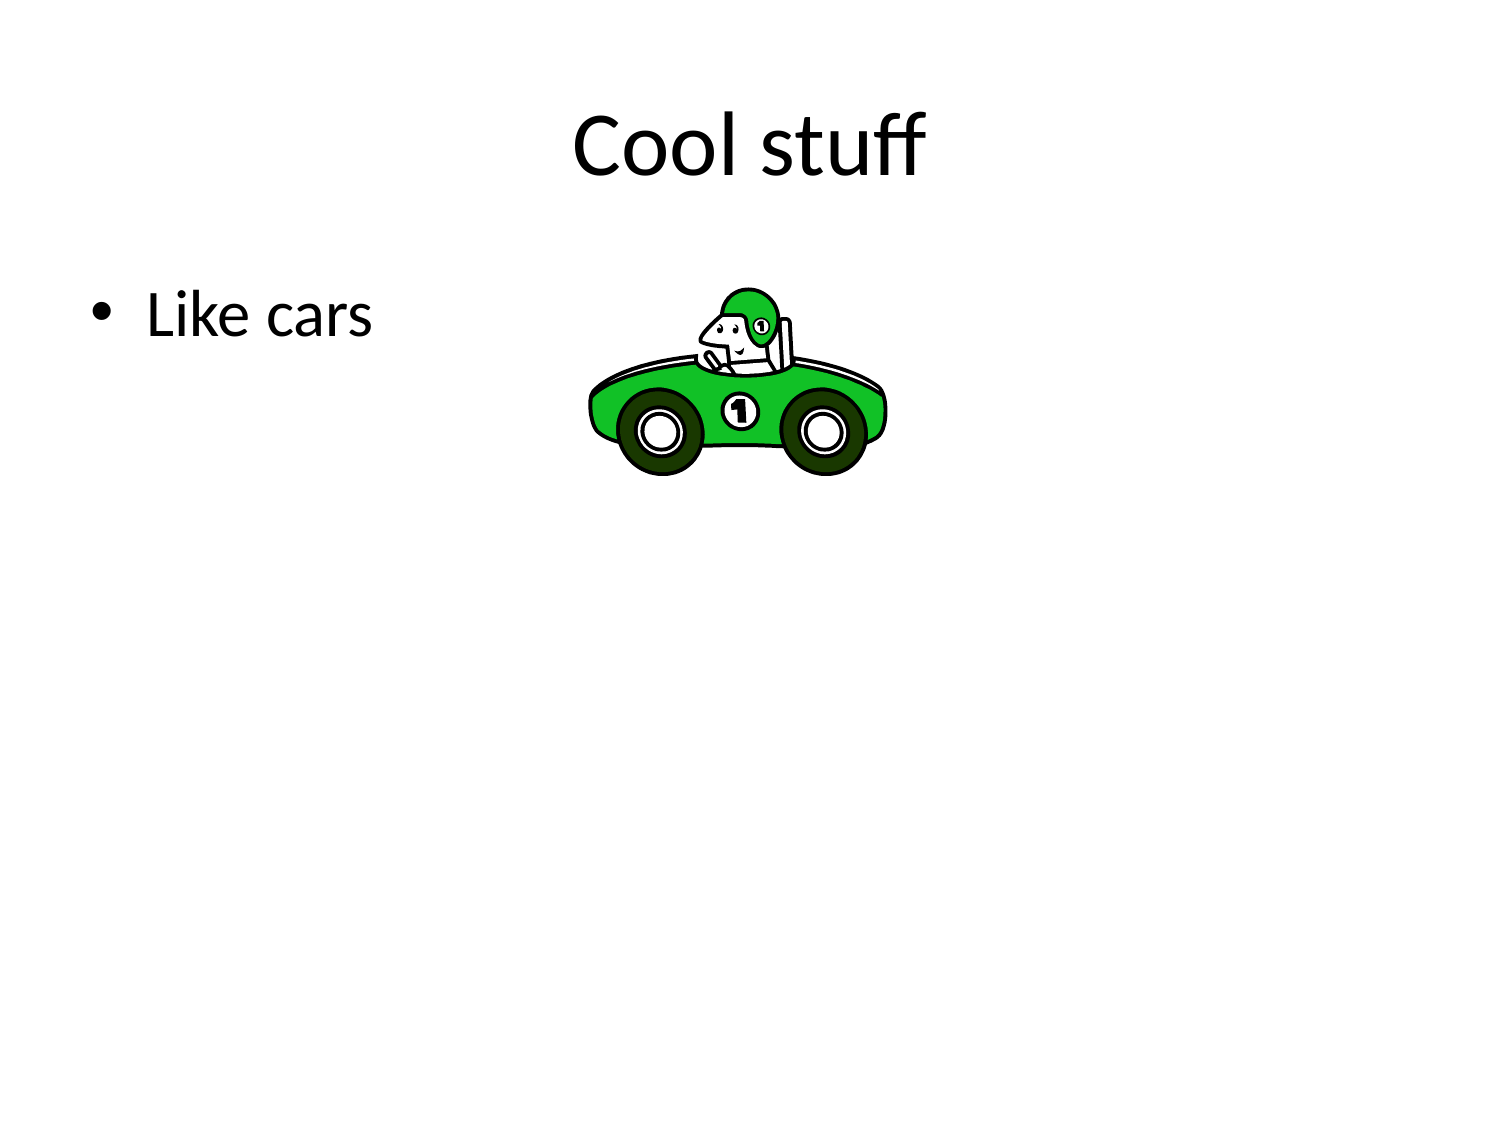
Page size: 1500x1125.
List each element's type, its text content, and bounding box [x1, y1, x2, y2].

picture [587, 287, 888, 477]
list Like cars [75, 262, 1425, 1005]
title Cool stuff [75, 45, 1425, 233]
